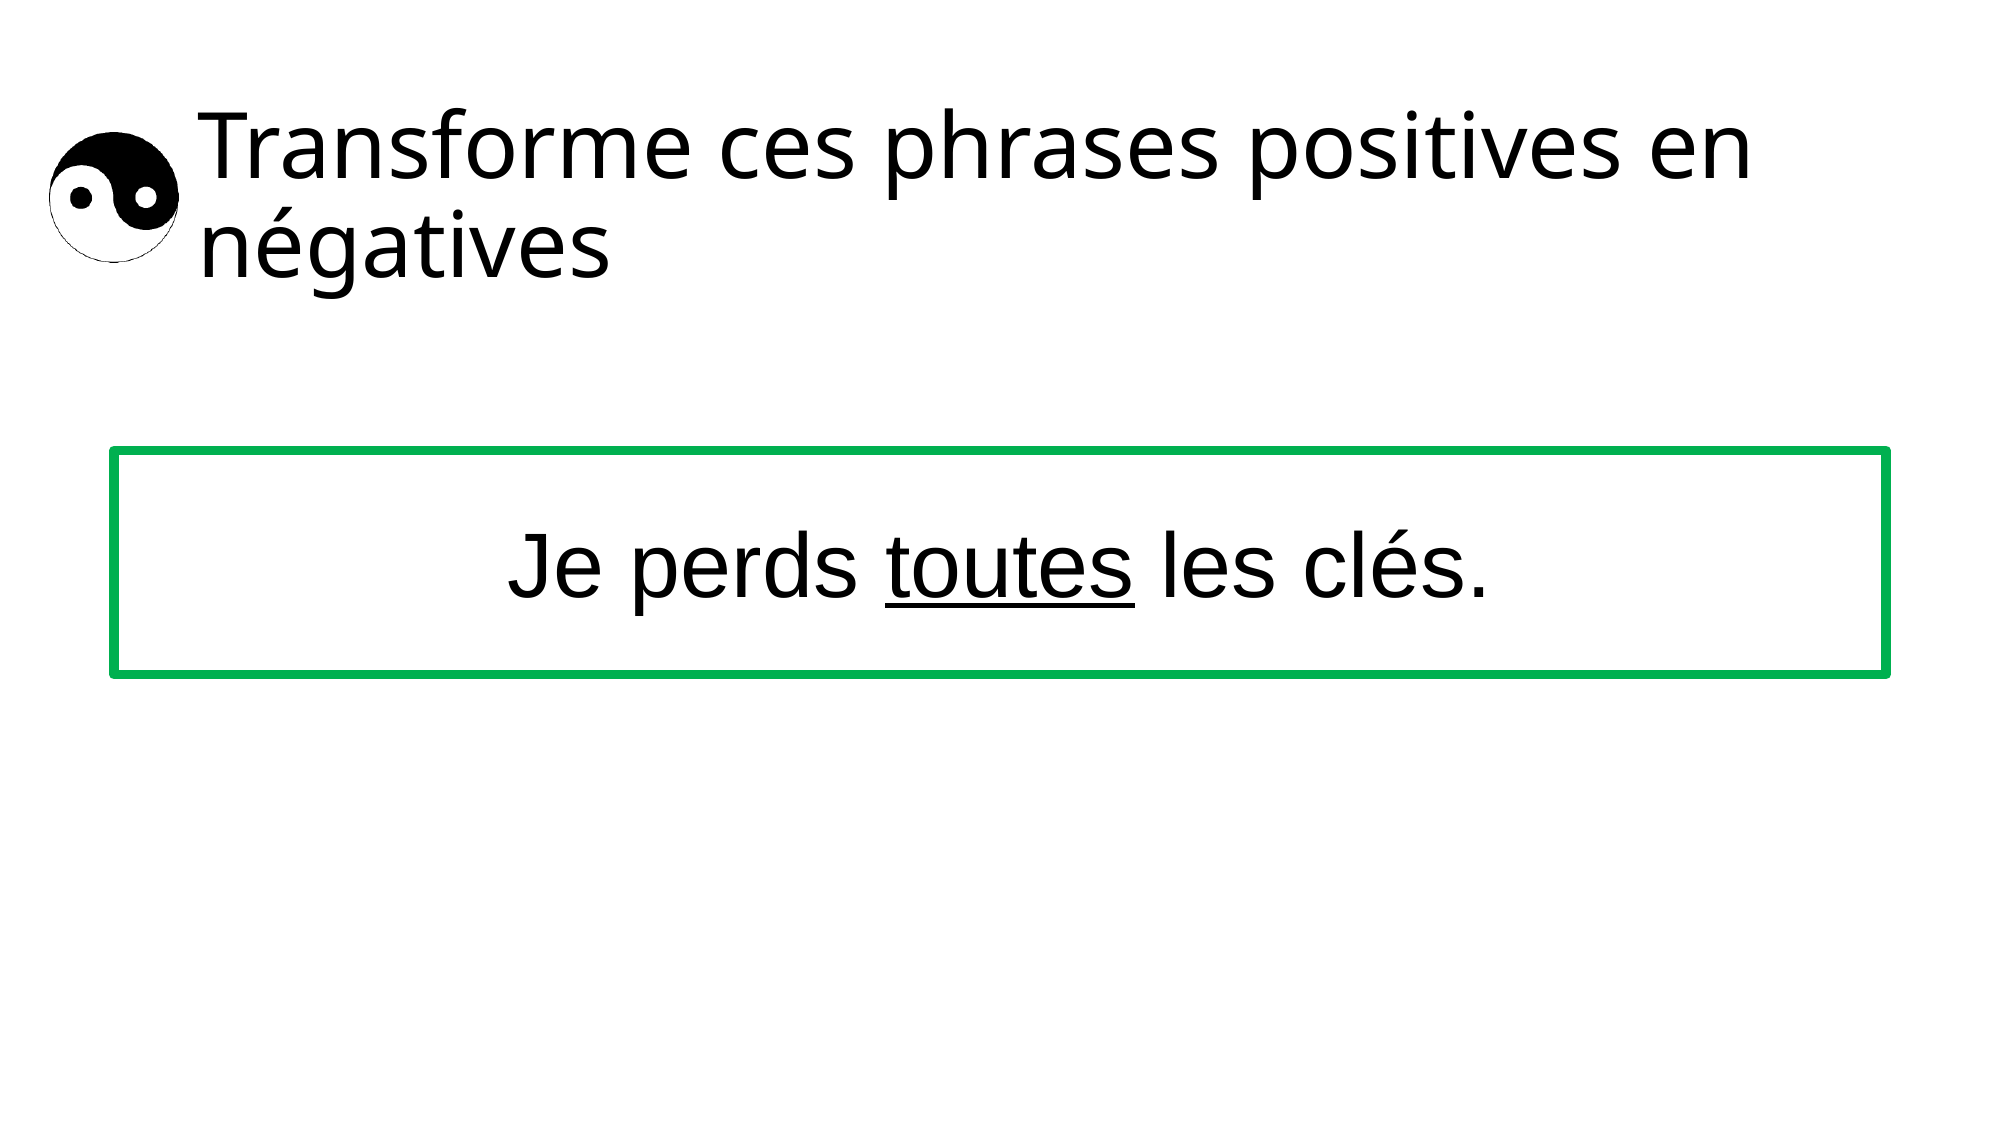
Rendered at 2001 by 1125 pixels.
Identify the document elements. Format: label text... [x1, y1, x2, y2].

title Transforme ces phrases positives en négatives [182, 132, 1954, 265]
picture [45, 129, 182, 266]
list Je perds toutes les clés. [114, 450, 1886, 675]
